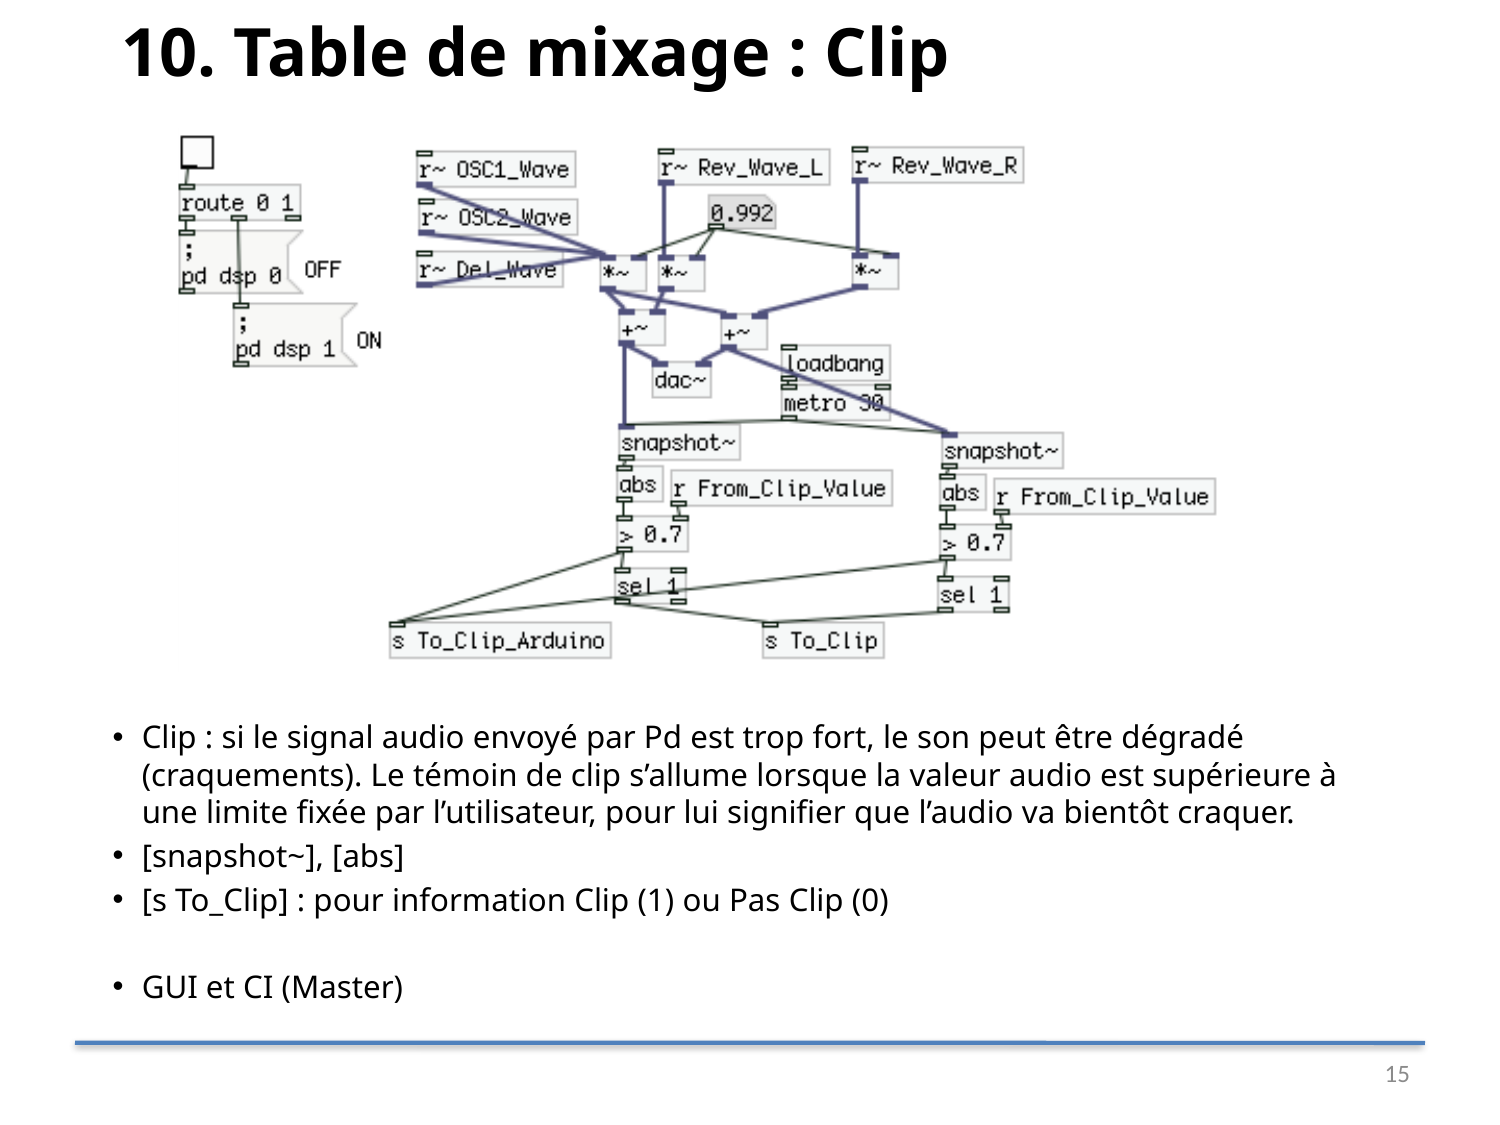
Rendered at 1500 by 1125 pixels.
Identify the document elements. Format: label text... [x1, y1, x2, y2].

text_box 10. Table de mixage : Clip [106, 2, 1382, 102]
list Clip : si le signal audio envoyé par Pd est trop fort, le son peut être dégradé (craquements). Le témoin de clip s’allume lorsque la valeur audio est supérieure à une limite fixée par l’utilisateur, pour lui signifier que l’audio va bientôt craquer. [snapshot~], [abs] [s To_Clip] : pour information Clip (1) ou Pas Clip (0) GUI et CI (Master) [97, 710, 1398, 765]
picture [176, 127, 1249, 673]
slide_number 15 [1074, 1042, 1425, 1103]
